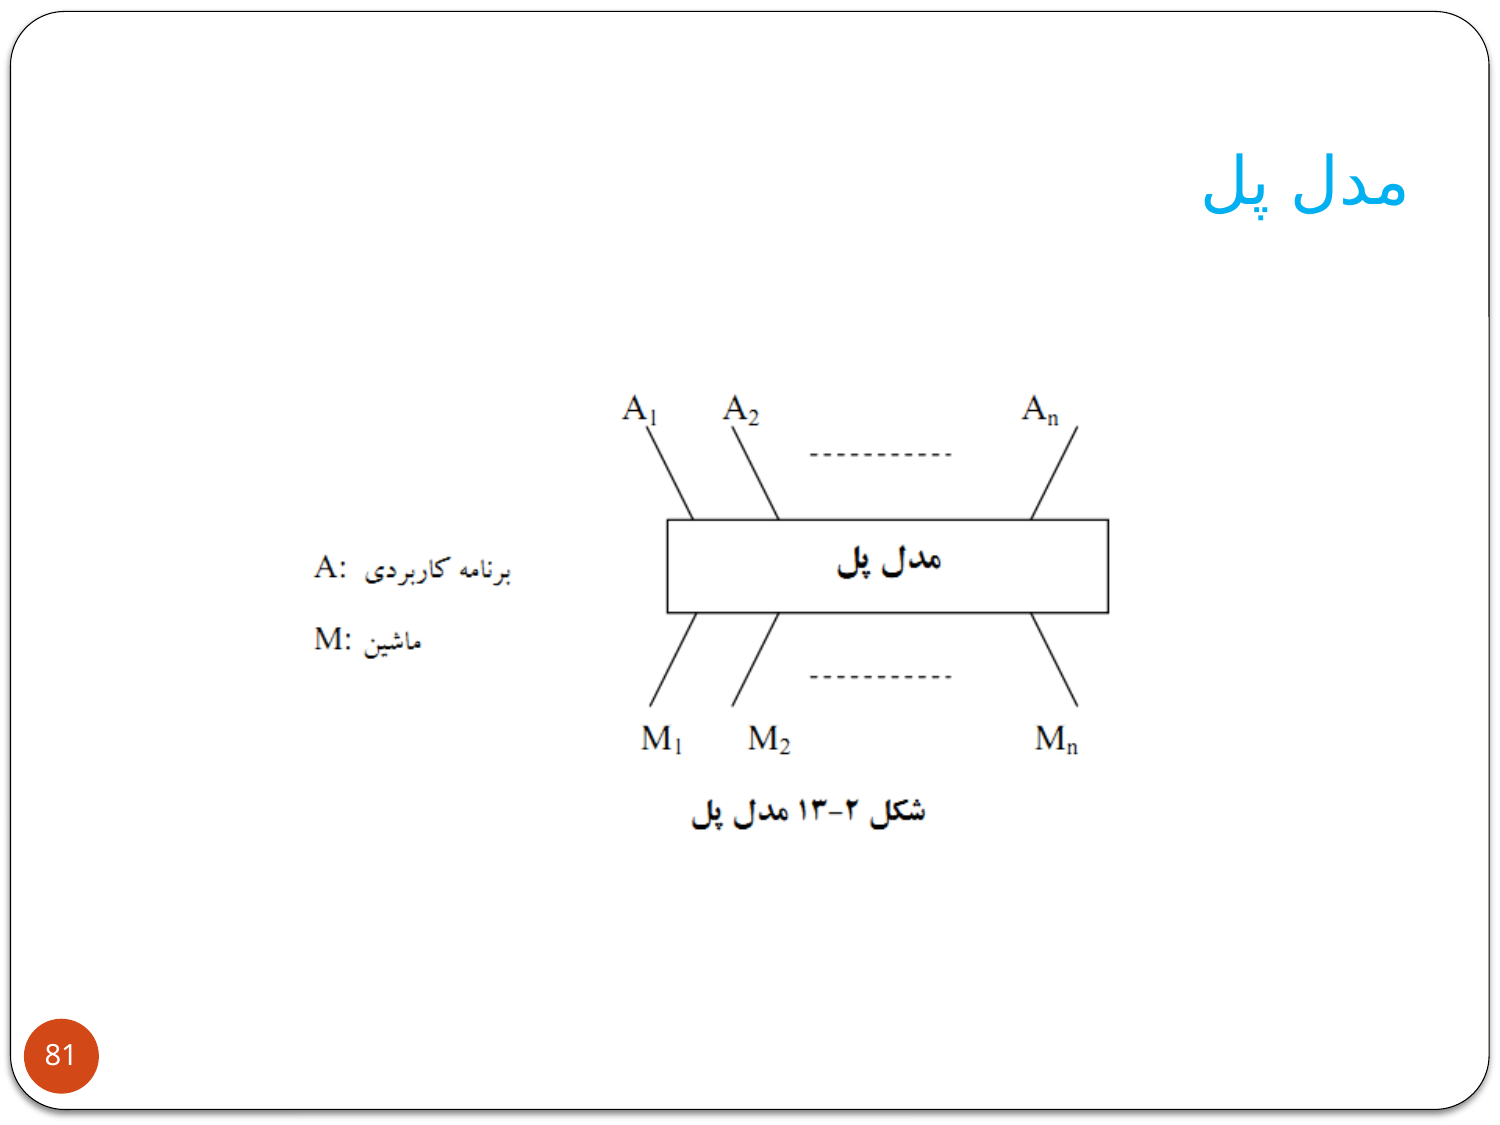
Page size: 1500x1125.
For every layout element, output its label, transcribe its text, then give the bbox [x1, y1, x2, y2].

title مدل پل [150, 45, 1425, 233]
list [266, 338, 1308, 887]
slide_number 81 [23, 1018, 99, 1094]
